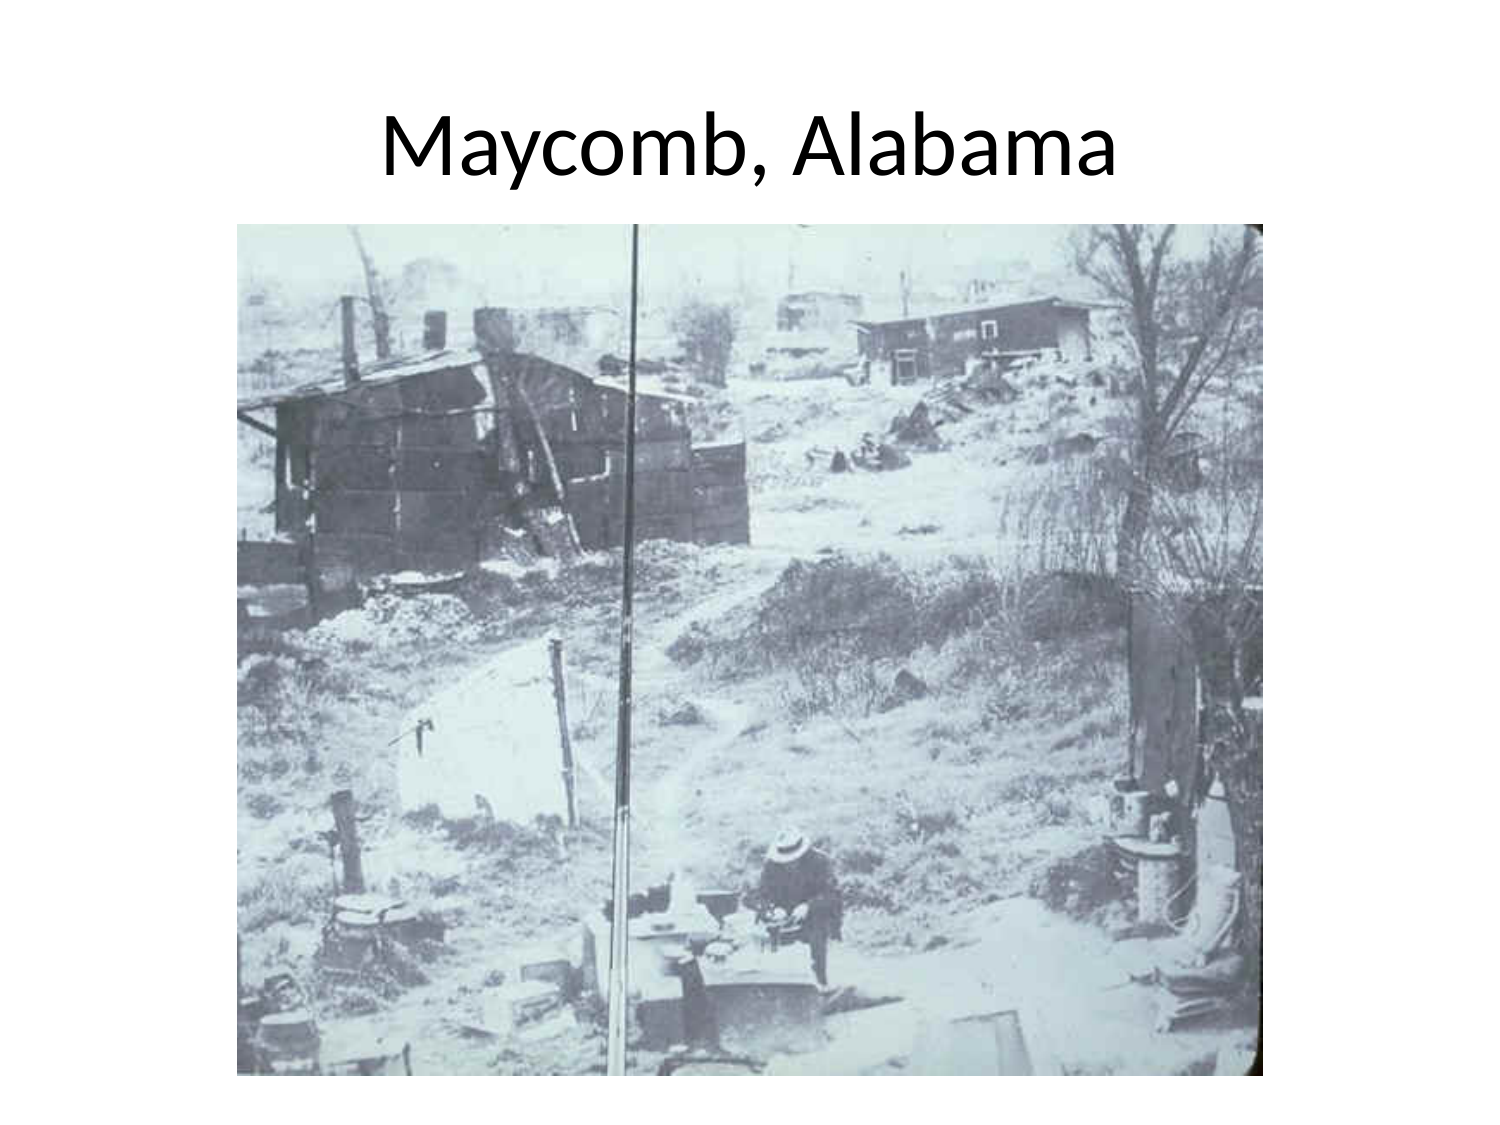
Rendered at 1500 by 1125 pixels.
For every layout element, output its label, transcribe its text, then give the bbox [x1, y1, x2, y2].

picture [237, 224, 1263, 1077]
title Maycomb, Alabama [75, 45, 1425, 233]
